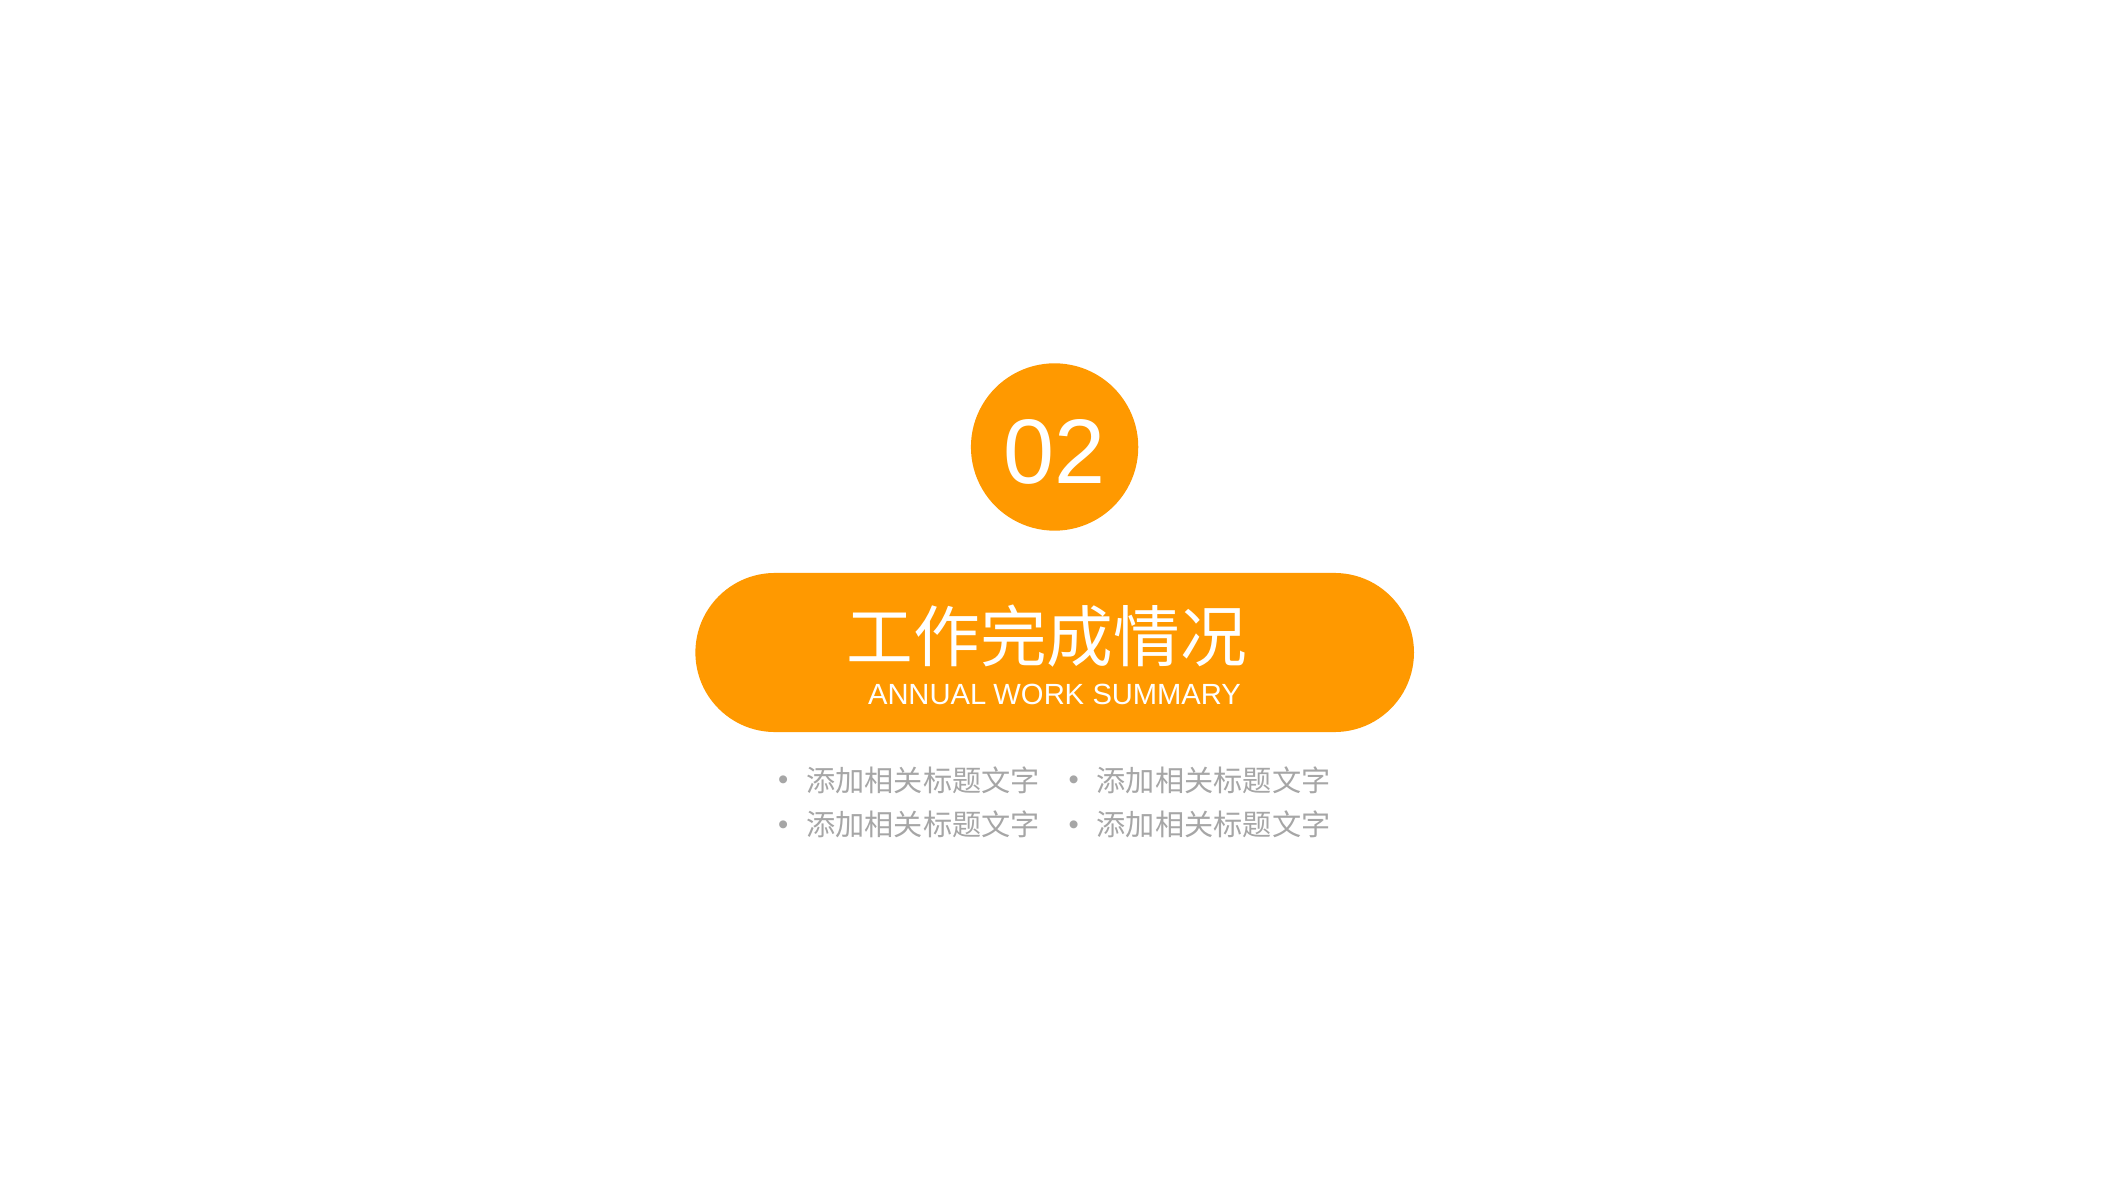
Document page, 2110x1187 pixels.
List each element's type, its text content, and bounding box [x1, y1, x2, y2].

text_box 02 [969, 362, 1140, 532]
text_box [694, 571, 1416, 734]
text_box 添加相关标题文字 [1068, 806, 1331, 842]
text_box 添加相关标题文字 [777, 806, 1041, 842]
text_box 添加相关标题文字 [777, 762, 1041, 798]
text_box 添加相关标题文字 [1068, 762, 1331, 798]
